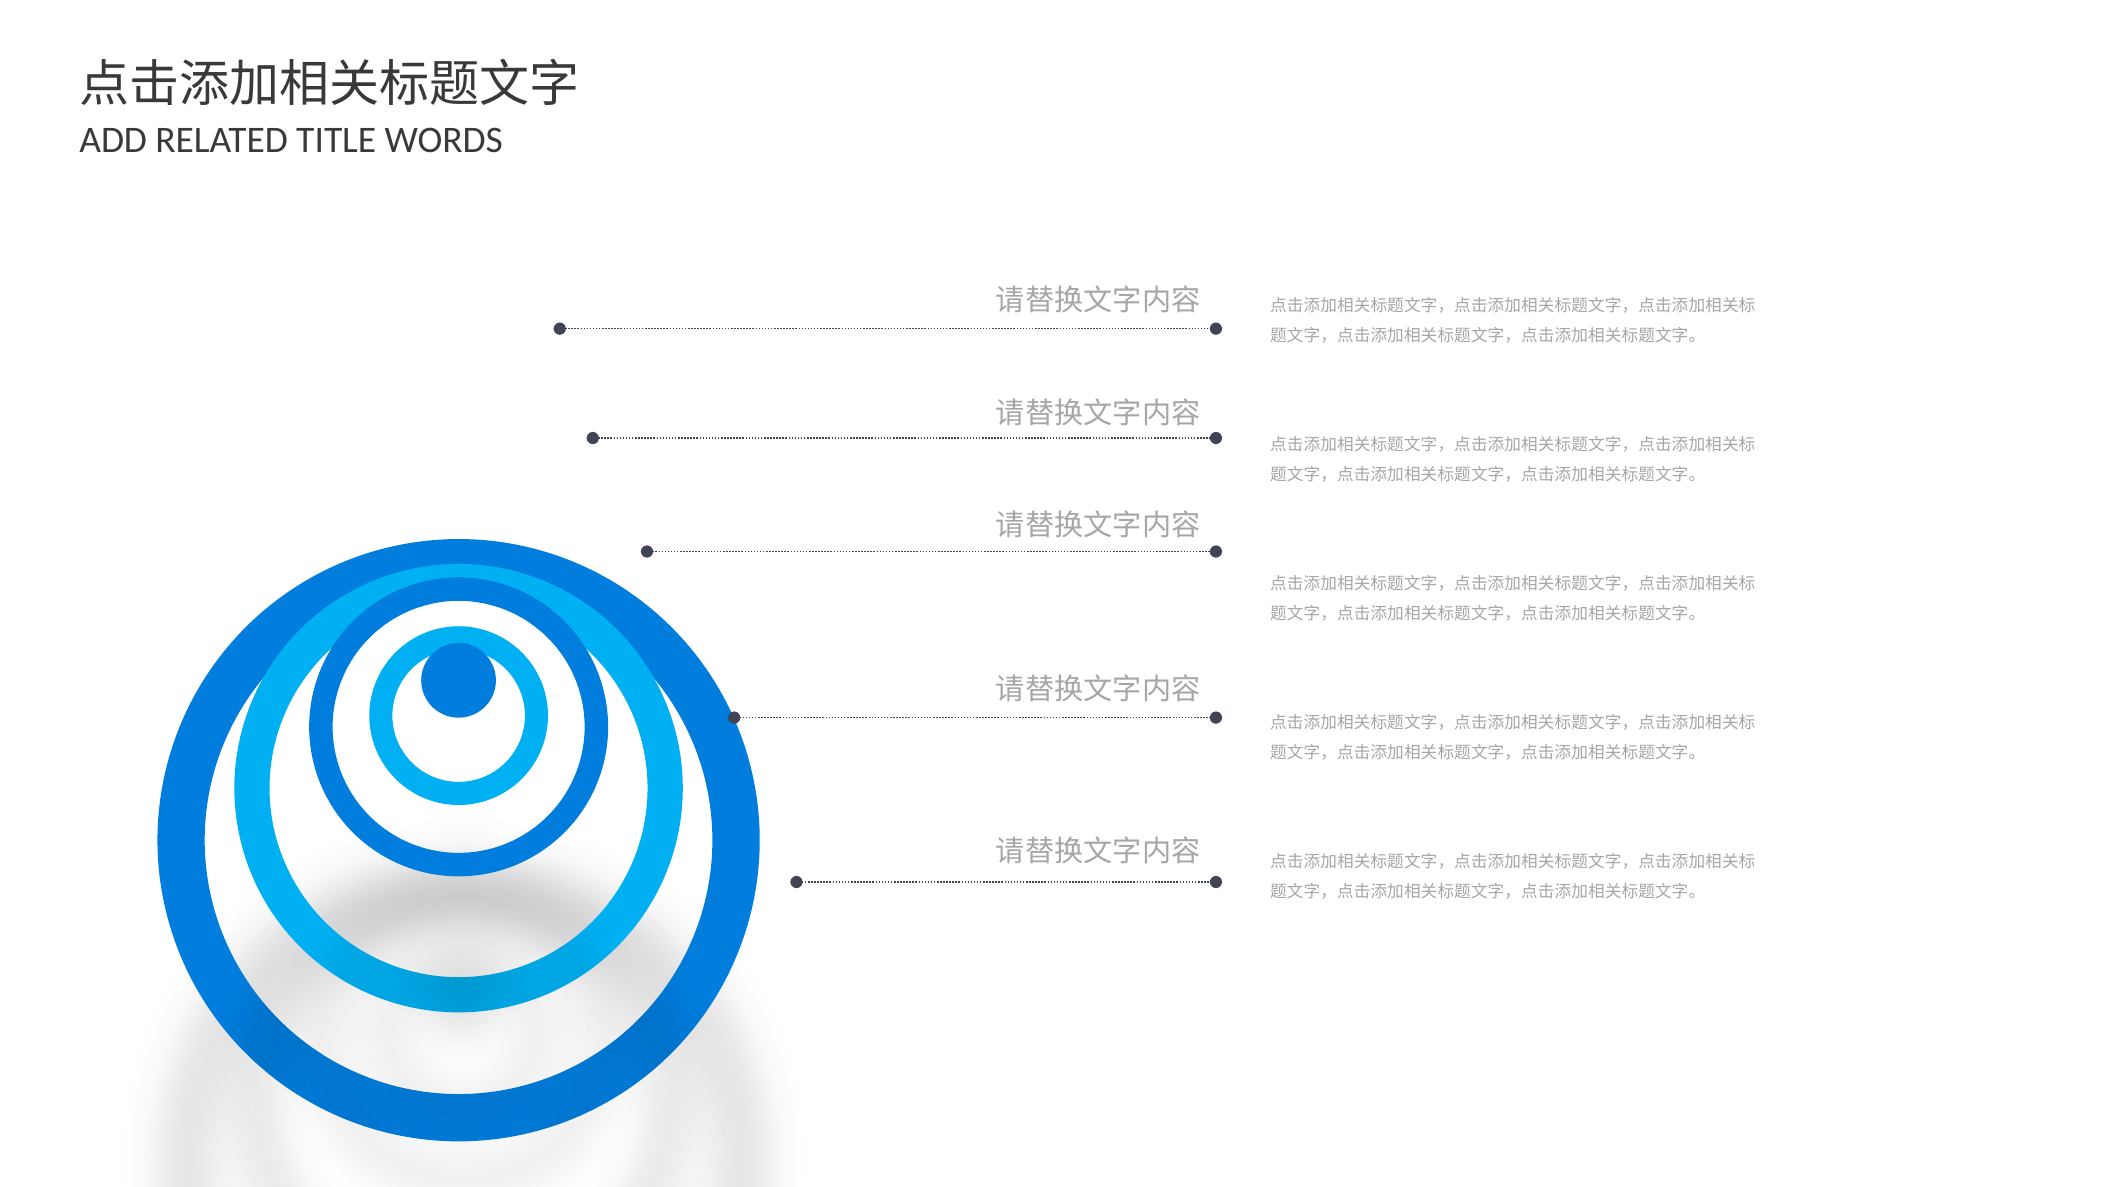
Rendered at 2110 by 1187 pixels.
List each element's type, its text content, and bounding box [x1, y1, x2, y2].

text_box [368, 625, 550, 807]
text_box 点击添加相关标题文字，点击添加相关标题文字，点击添加相关标题文字，点击添加相关标题文字，点击添加相关标题文字。 [1255, 833, 1787, 909]
text_box 请替换文字内容 [980, 656, 1216, 714]
text_box [156, 538, 761, 1039]
text_box [308, 576, 610, 878]
text_box 点击添加相关标题文字 [63, 43, 596, 120]
text_box 请替换文字内容 [980, 818, 1216, 876]
text_box 请替换文字内容 [980, 267, 1216, 325]
text_box ADD RELATED TITLE WORDS [63, 107, 520, 169]
text_box 点击添加相关标题文字，点击添加相关标题文字，点击添加相关标题文字，点击添加相关标题文字，点击添加相关标题文字。 [1255, 277, 1787, 352]
text_box 点击添加相关标题文字，点击添加相关标题文字，点击添加相关标题文字，点击添加相关标题文字，点击添加相关标题文字。 [1255, 694, 1787, 770]
text_box [233, 562, 684, 965]
text_box 点击添加相关标题文字，点击添加相关标题文字，点击添加相关标题文字，点击添加相关标题文字，点击添加相关标题文字。 [1255, 416, 1787, 491]
text_box [420, 641, 497, 719]
text_box 请替换文字内容 [980, 491, 1216, 549]
text_box 点击添加相关标题文字，点击添加相关标题文字，点击添加相关标题文字，点击添加相关标题文字，点击添加相关标题文字。 [1255, 555, 1787, 631]
text_box 请替换文字内容 [980, 380, 1216, 437]
